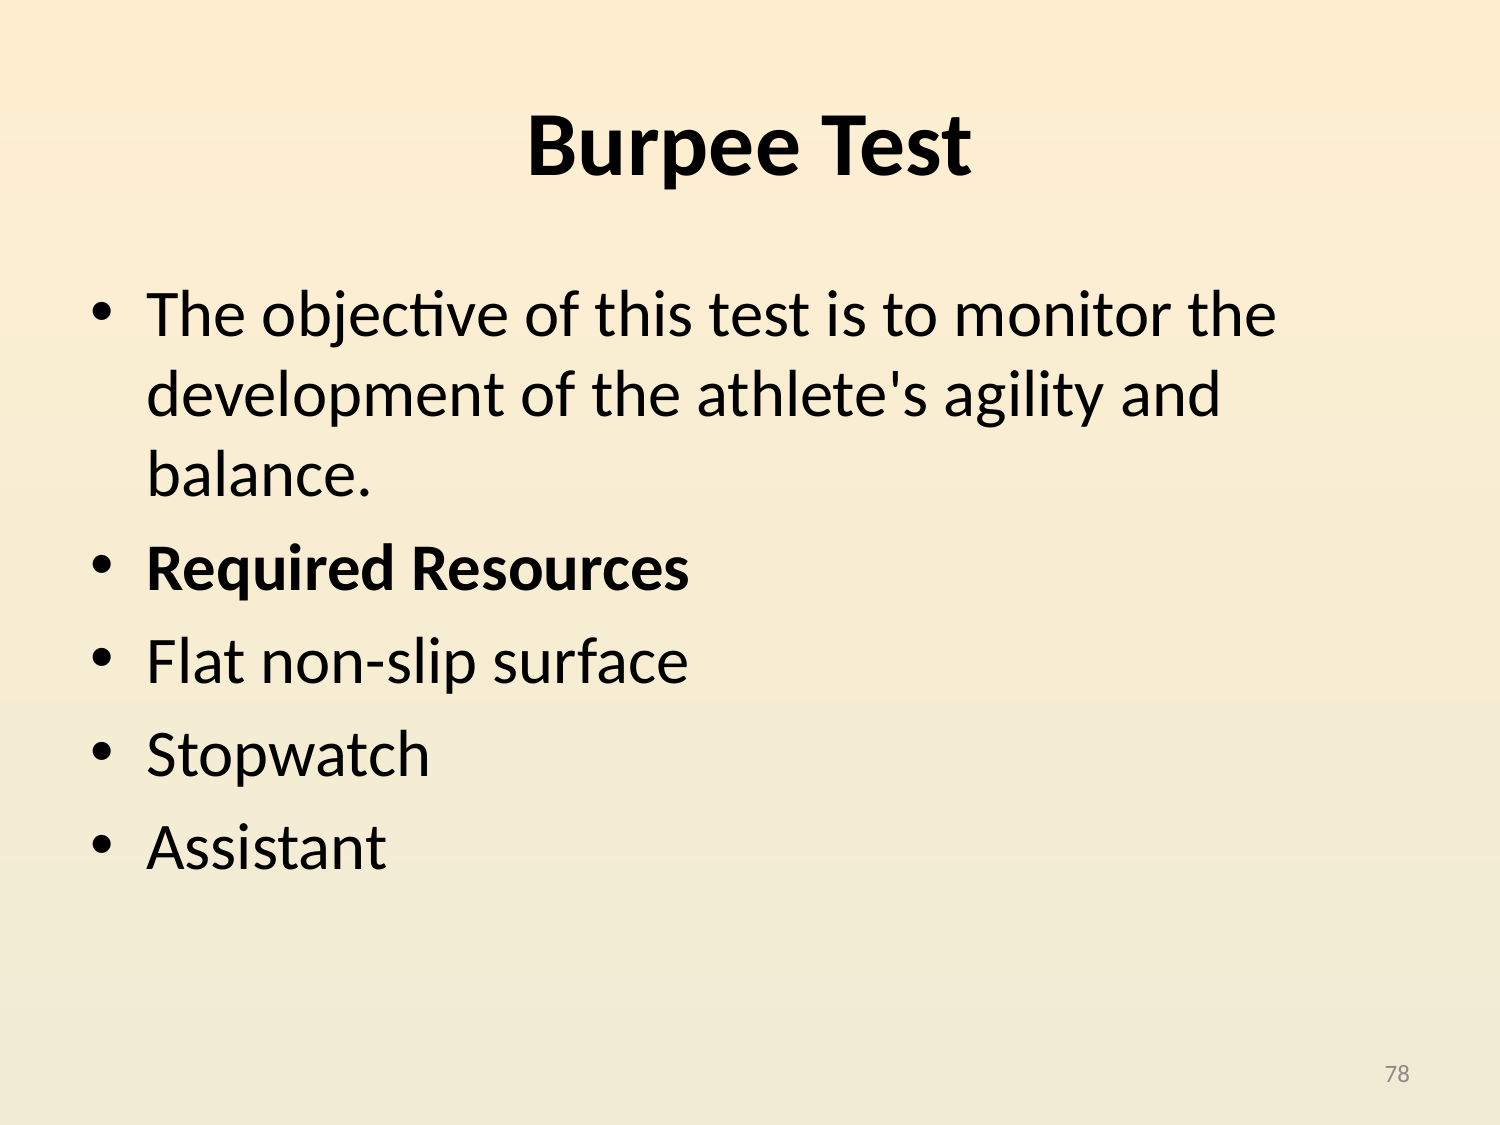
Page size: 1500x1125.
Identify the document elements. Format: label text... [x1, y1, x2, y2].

title Burpee Test [75, 45, 1425, 233]
list The objective of this test is to monitor the development of the athlete's agility and balance. Required Resources Flat non-slip surface Stopwatch Assistant [75, 262, 1425, 1005]
slide_number 78 [1074, 1042, 1425, 1103]
